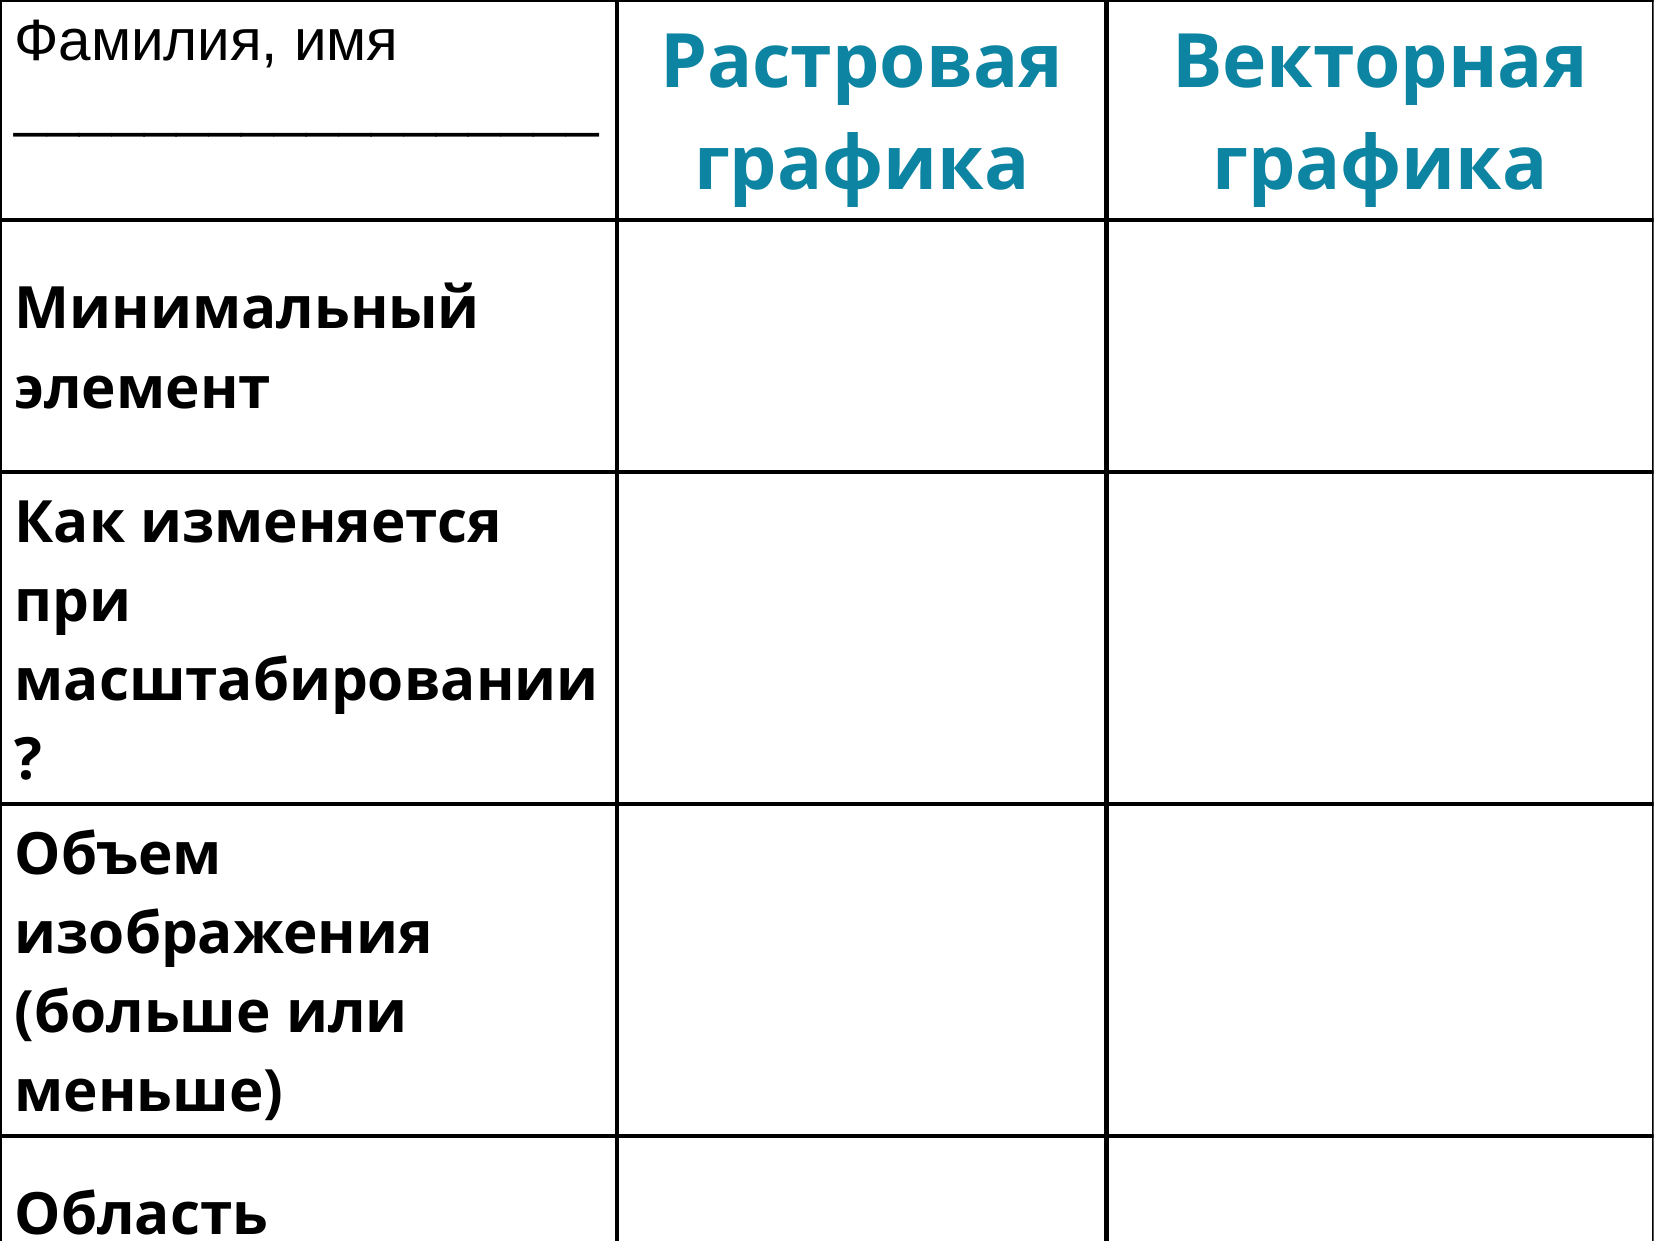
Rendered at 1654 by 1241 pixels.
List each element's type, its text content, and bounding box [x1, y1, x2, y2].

table_header Векторная графика [1109, 2, 1652, 218]
table_cell [619, 806, 1104, 1134]
table_header Фамилия, имя __________________ [2, 2, 615, 218]
table_cell [1109, 222, 1652, 470]
table_cell Объем изображения (больше или меньше) [2, 806, 615, 1134]
table_cell [1109, 806, 1652, 1134]
table_cell [619, 222, 1104, 470]
table_cell Минимальный элемент [2, 222, 615, 470]
text_box [1100, 190, 1582, 363]
table_header Растровая графика [619, 2, 1104, 218]
table_cell [1109, 474, 1652, 802]
table_cell [619, 1138, 1104, 1241]
table_cell Как изменяется при масштабировании? [2, 474, 615, 802]
text_box [592, 216, 1075, 345]
table_cell [1109, 1138, 1652, 1241]
table_cell Область применения [2, 1138, 615, 1241]
table_cell [619, 474, 1104, 802]
